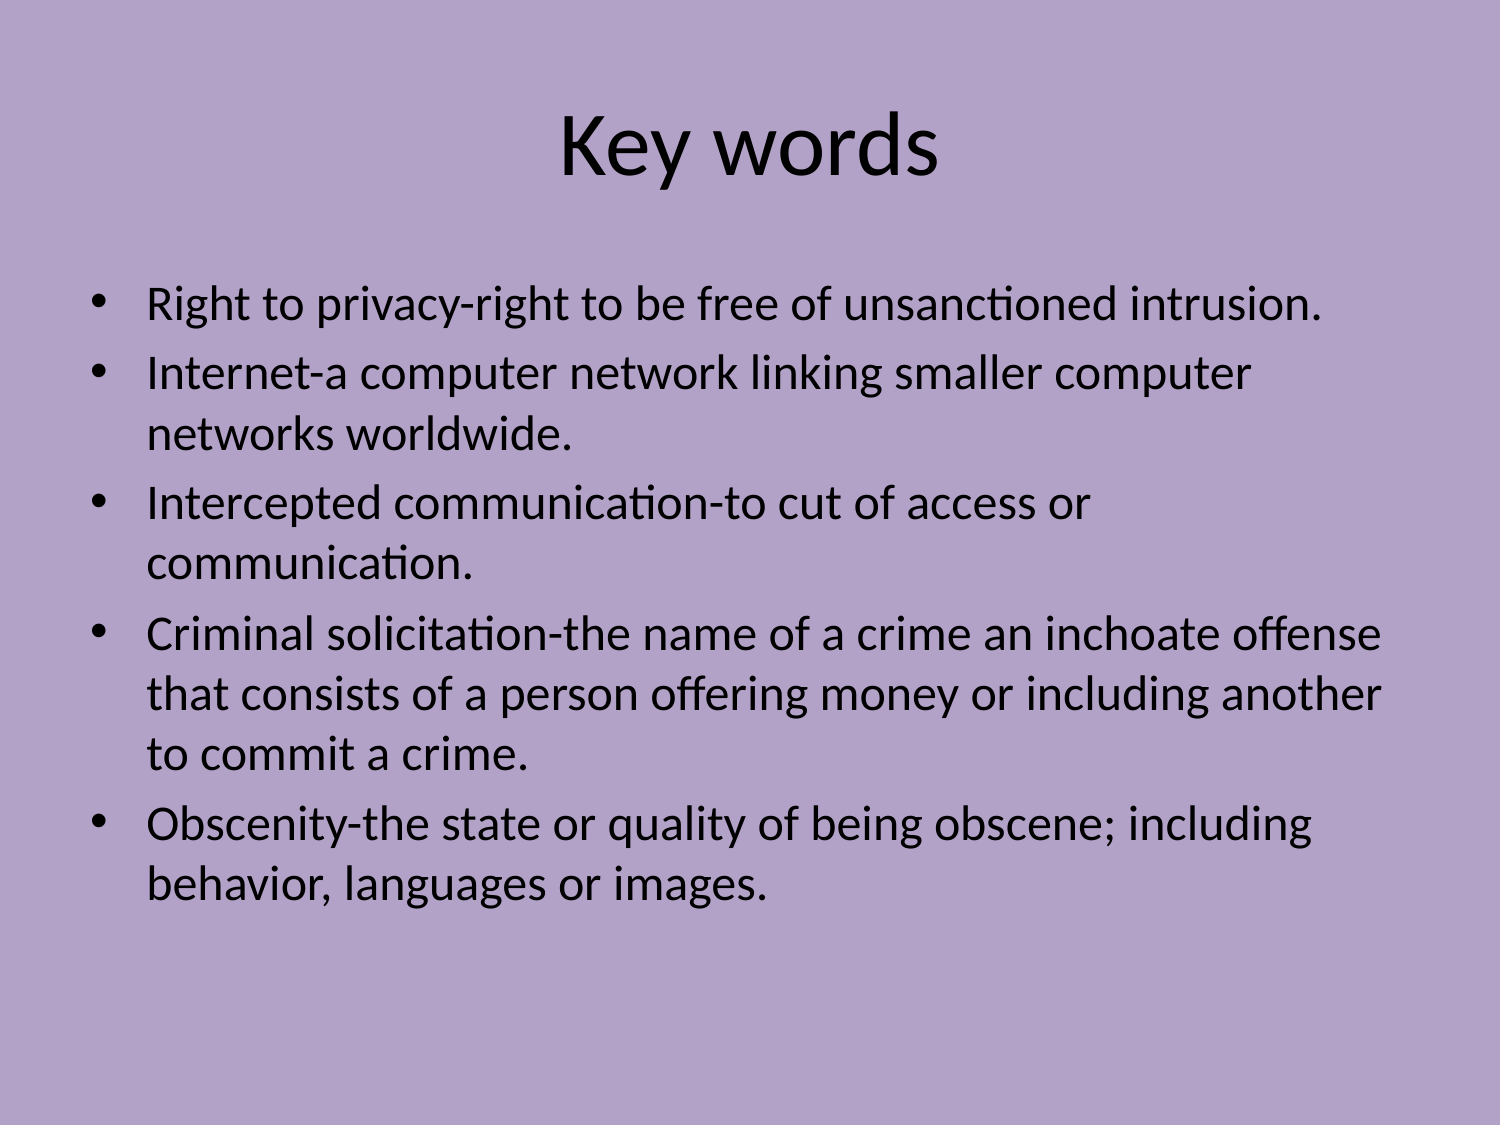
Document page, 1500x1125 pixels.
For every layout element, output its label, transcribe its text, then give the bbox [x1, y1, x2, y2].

title Key words [75, 45, 1425, 233]
list Right to privacy-right to be free of unsanctioned intrusion. Internet-a computer network linking smaller computer networks worldwide. Intercepted communication-to cut of access or communication. Criminal solicitation-the name of a crime an inchoate offense that consists of a person offering money or including another to commit a crime. Obscenity-the state or quality of being obscene; including behavior, languages or images. [75, 262, 1425, 1005]
